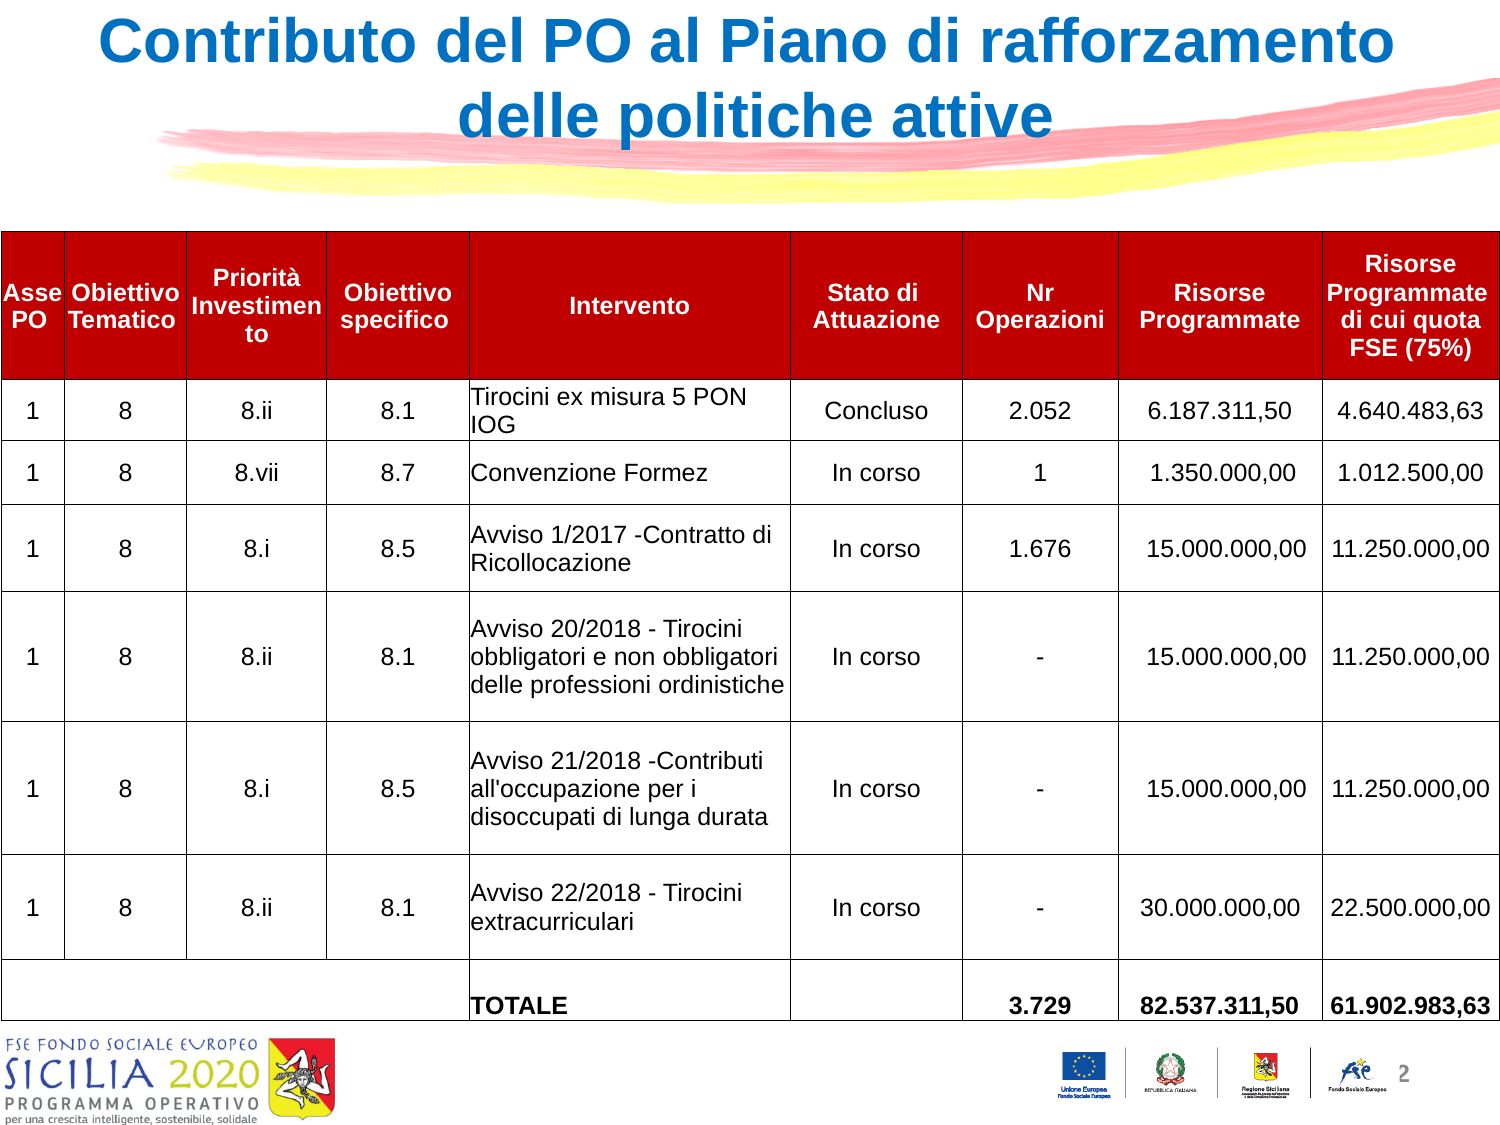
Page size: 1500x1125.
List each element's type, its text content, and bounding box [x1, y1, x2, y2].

table_cell 8.1 [327, 588, 469, 717]
table_cell In corso [791, 501, 962, 587]
picture [100, 77, 1500, 209]
table_header Obiettivo specifico [327, 232, 469, 379]
table_cell 2.052 [963, 380, 1118, 436]
table_cell 1.676 [963, 501, 1118, 587]
text_box Contributo del PO al Piano di rafforzamento delle politiche attive [6, 0, 1500, 231]
table_cell 8.i [187, 501, 326, 587]
table_cell Avviso 20/2018 - Tirocini obbligatori e non obbligatori delle professioni ordinistiche [470, 588, 790, 717]
slide_number 2 [1399, 1042, 1425, 1103]
table_cell 1 [963, 437, 1118, 500]
table_header Asse PO [2, 232, 64, 379]
table_cell 8 [65, 437, 186, 500]
table_cell 1 [2, 588, 64, 717]
table_cell 8.ii [187, 380, 326, 436]
table_cell Convenzione Formez [470, 437, 790, 500]
table_cell 1 [2, 851, 64, 955]
table_cell 8 [65, 380, 186, 436]
table_cell 8.1 [327, 380, 469, 436]
table_cell 15.000.000,00 [1119, 588, 1322, 717]
table_cell In corso [791, 437, 962, 500]
table_cell 8 [65, 588, 186, 717]
table_cell In corso [791, 588, 962, 717]
table_cell 4.640.483,63 [1323, 380, 1499, 436]
table_cell [2, 956, 469, 1013]
table_cell 1 [2, 437, 64, 500]
table_cell 1 [2, 718, 64, 850]
table_header Priorità Investimento [187, 232, 326, 379]
table_cell 8.5 [327, 718, 469, 850]
table_cell 8.vii [187, 437, 326, 500]
table_header Obiettivo Tematico [65, 232, 186, 379]
table_cell Tirocini ex misura 5 PON IOG [470, 380, 790, 436]
table_cell 8.ii [187, 851, 326, 955]
table_cell 6.187.311,50 [1119, 380, 1322, 436]
table_cell 1 [2, 501, 64, 587]
table_cell 15.000.000,00 [1119, 501, 1322, 587]
table_header Intervento [470, 232, 790, 379]
table_cell 61.902.983,63 [1323, 956, 1499, 1013]
table_cell 82.537.311,50 [1119, 956, 1322, 1013]
table_cell 1 [2, 380, 64, 436]
table_cell 8 [65, 718, 186, 850]
table_cell 30.000.000,00 [1119, 851, 1322, 955]
table_cell 22.500.000,00 [1323, 851, 1499, 955]
table_cell - [963, 851, 1118, 955]
table_cell 1.012.500,00 [1323, 437, 1499, 500]
table_header Nr Operazioni [963, 232, 1118, 379]
table_cell 8.ii [187, 588, 326, 717]
table_cell 11.250.000,00 [1323, 501, 1499, 587]
table_cell 3.729 [963, 956, 1118, 1013]
table_cell 8 [65, 501, 186, 587]
table_cell TOTALE [470, 956, 790, 1013]
table_header Risorse Programmate [1119, 232, 1322, 379]
table_cell - [963, 588, 1118, 717]
picture [0, 1031, 348, 1125]
table_cell 8.7 [327, 437, 469, 500]
table_cell Avviso 22/2018 - Tirocini extracurriculari [470, 851, 790, 955]
table_cell - [963, 718, 1118, 850]
table_cell 1.350.000,00 [1119, 437, 1322, 500]
table_cell In corso [791, 718, 962, 850]
table_cell In corso [791, 851, 962, 955]
table_cell Concluso [791, 380, 962, 436]
table_cell 8 [65, 851, 186, 955]
table_cell 8.i [187, 718, 326, 850]
table_cell Avviso 21/2018 -Contributi all'occupazione per i disoccupati di lunga durata [470, 718, 790, 850]
table_cell 8.5 [327, 501, 469, 587]
table_header Stato di Attuazione [791, 232, 962, 379]
table_cell 11.250.000,00 [1323, 718, 1499, 850]
table_cell 8.1 [327, 851, 469, 955]
table_cell Avviso 1/2017 -Contratto di Ricollocazione [470, 501, 790, 587]
table_cell 15.000.000,00 [1119, 718, 1322, 850]
table_header Risorse Programmate di cui quota FSE (75%) [1323, 232, 1499, 379]
table_cell 11.250.000,00 [1323, 588, 1499, 717]
picture [1033, 1043, 1400, 1116]
table_cell [791, 956, 962, 1013]
